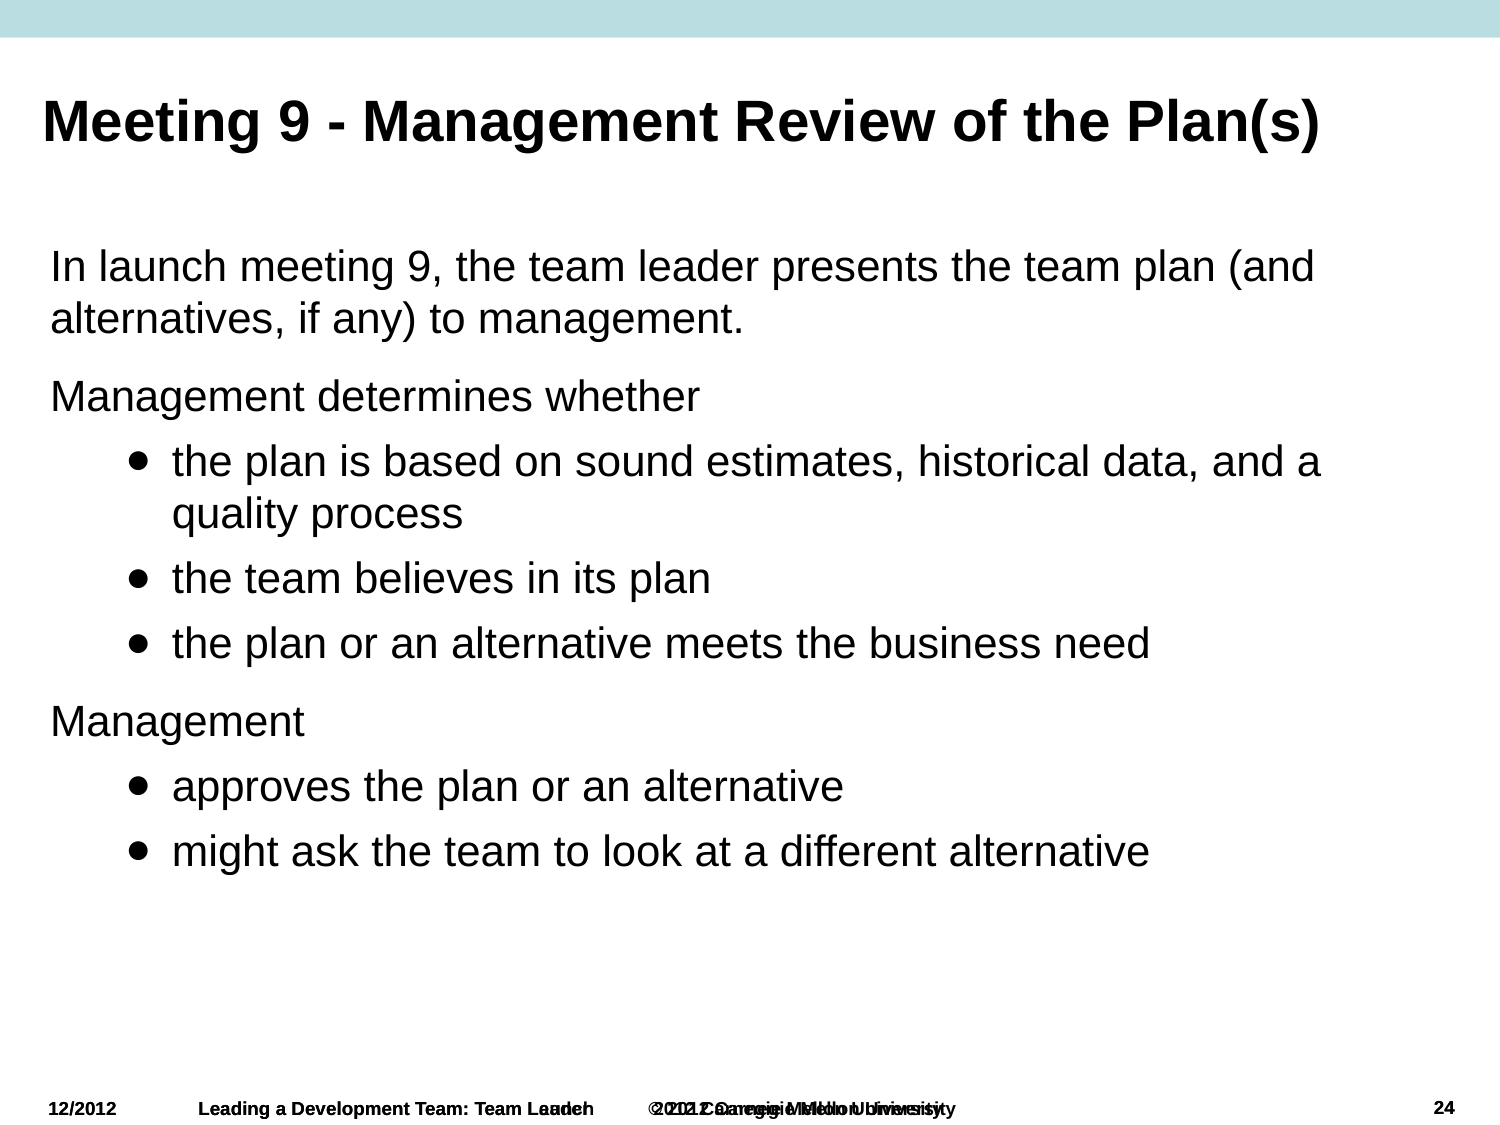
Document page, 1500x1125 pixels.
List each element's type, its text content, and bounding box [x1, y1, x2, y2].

title Meeting 9 - Management Review of the Plan(s) [42, 96, 1438, 153]
list In launch meeting 9, the team leader presents the team plan (and alternatives, if any) to management. Management determines whether the plan is based on sound estimates, historical data, and a quality process the team believes in its plan the plan or an alternative meets the business need Management approves the plan or an alternative might ask the team to look at a different alternative [50, 237, 1437, 1000]
